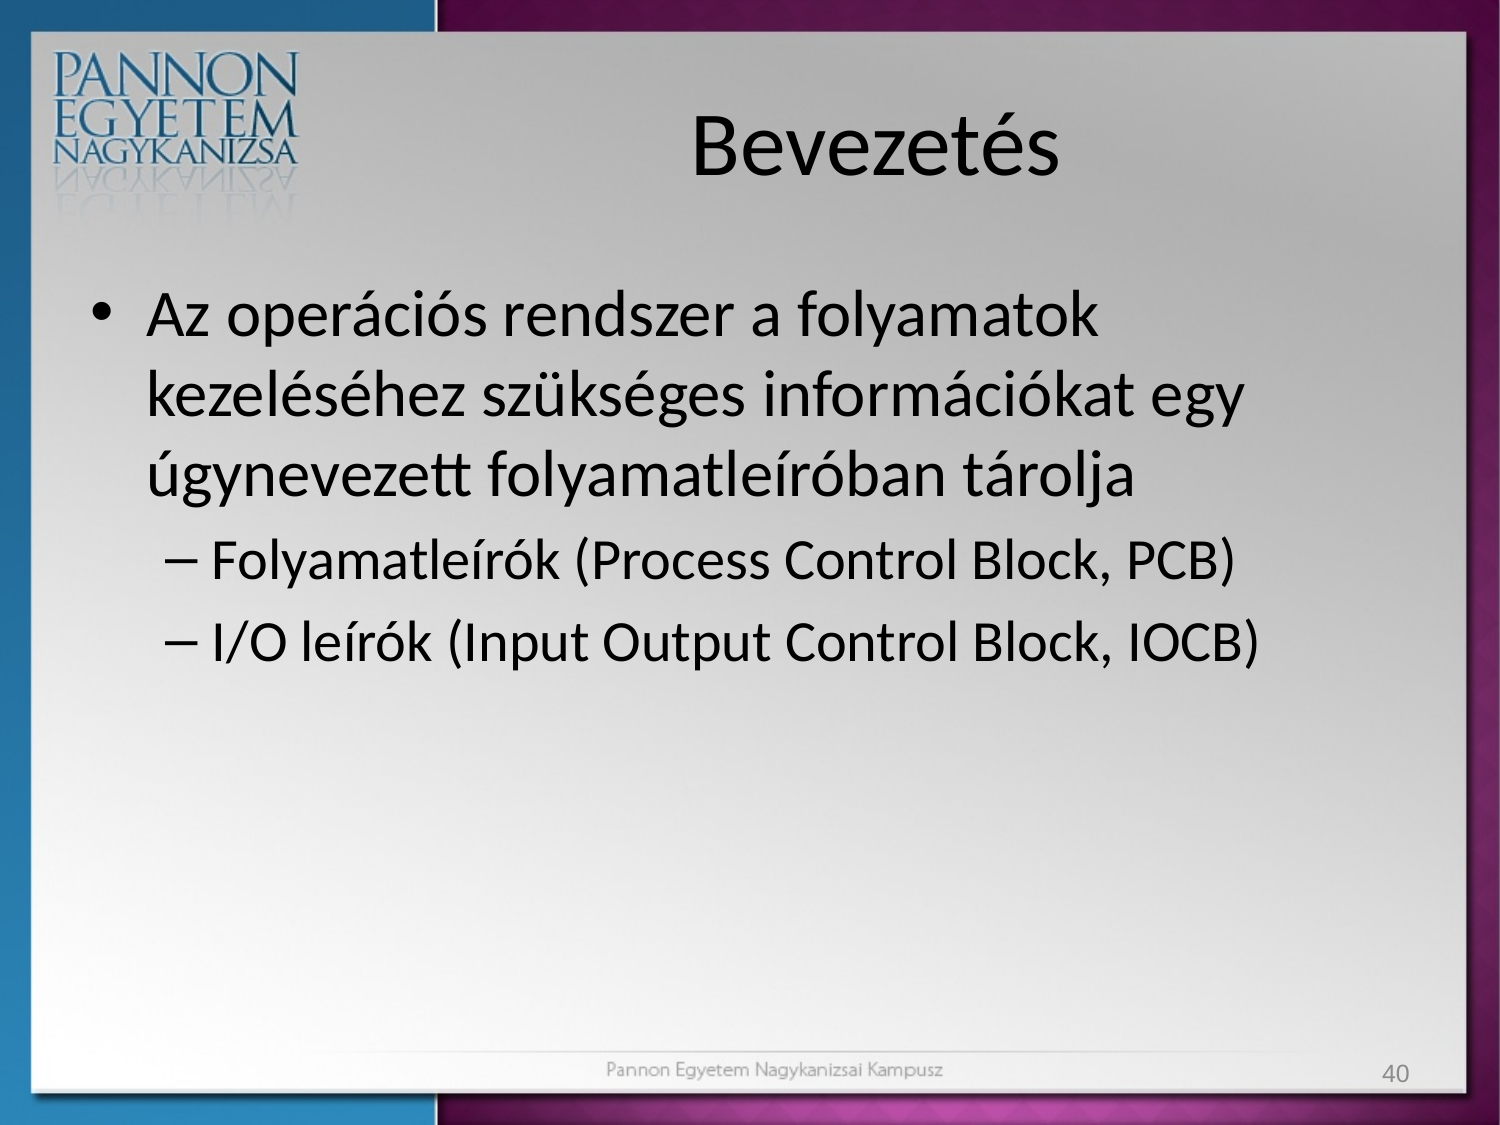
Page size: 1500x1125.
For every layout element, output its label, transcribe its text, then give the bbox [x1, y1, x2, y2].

slide_number 40 [1074, 1042, 1425, 1103]
title Bevezetés [328, 45, 1425, 233]
list Az operációs rendszer a folyamatok kezeléséhez szükséges információkat egy úgynevezett folyamatleíróban tárolja Folyamatleírók (Process Control Block, PCB) I/O leírók (Input Output Control Block, IOCB) [75, 262, 1425, 1038]
picture [0, 0, 1500, 1125]
